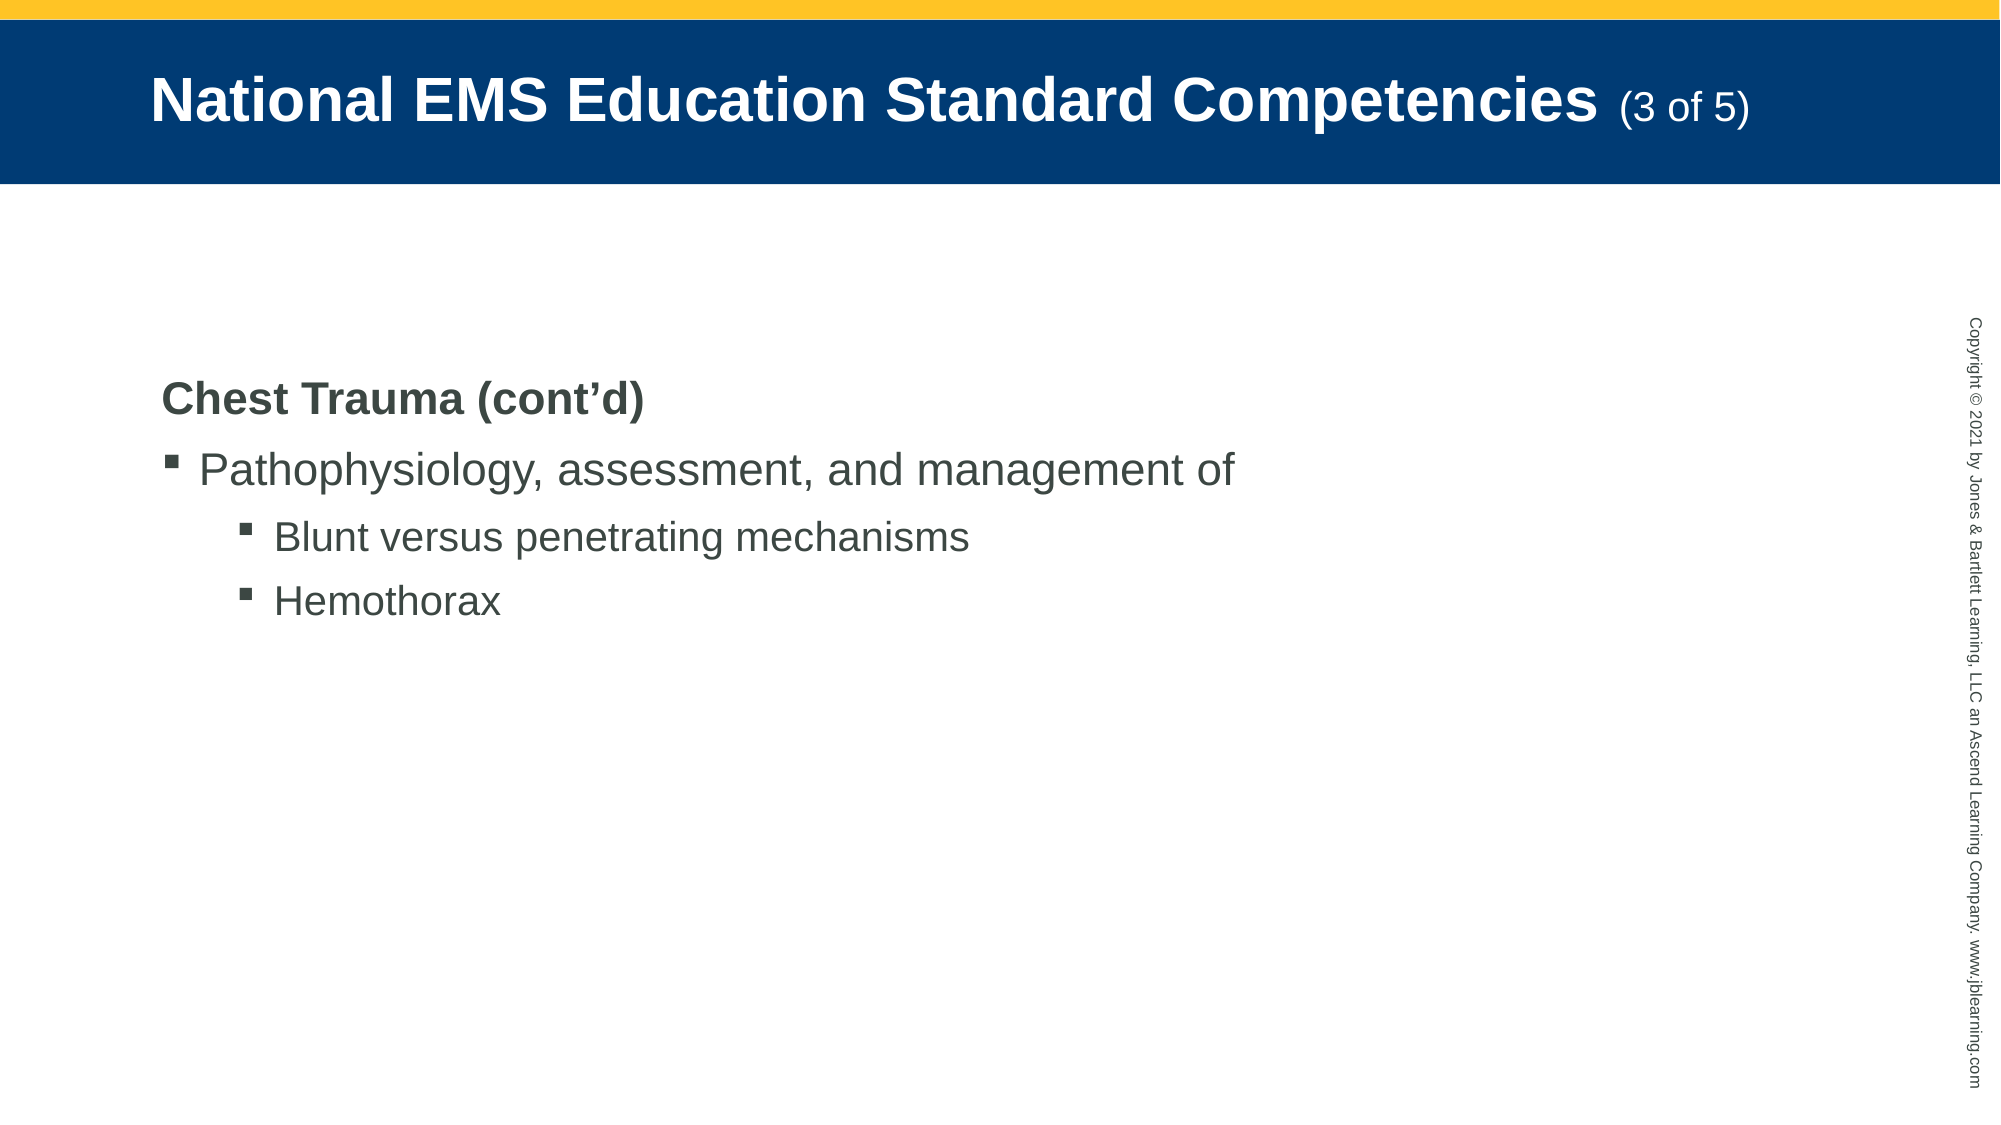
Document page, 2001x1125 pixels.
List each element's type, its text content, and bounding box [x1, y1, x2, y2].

title National EMS Education Standard Competencies (3 of 5) [0, 20, 2000, 185]
list Chest Trauma (cont’d) Pathophysiology, assessment, and management of Blunt versus penetrating mechanisms Hemothorax [146, 361, 1859, 1016]
